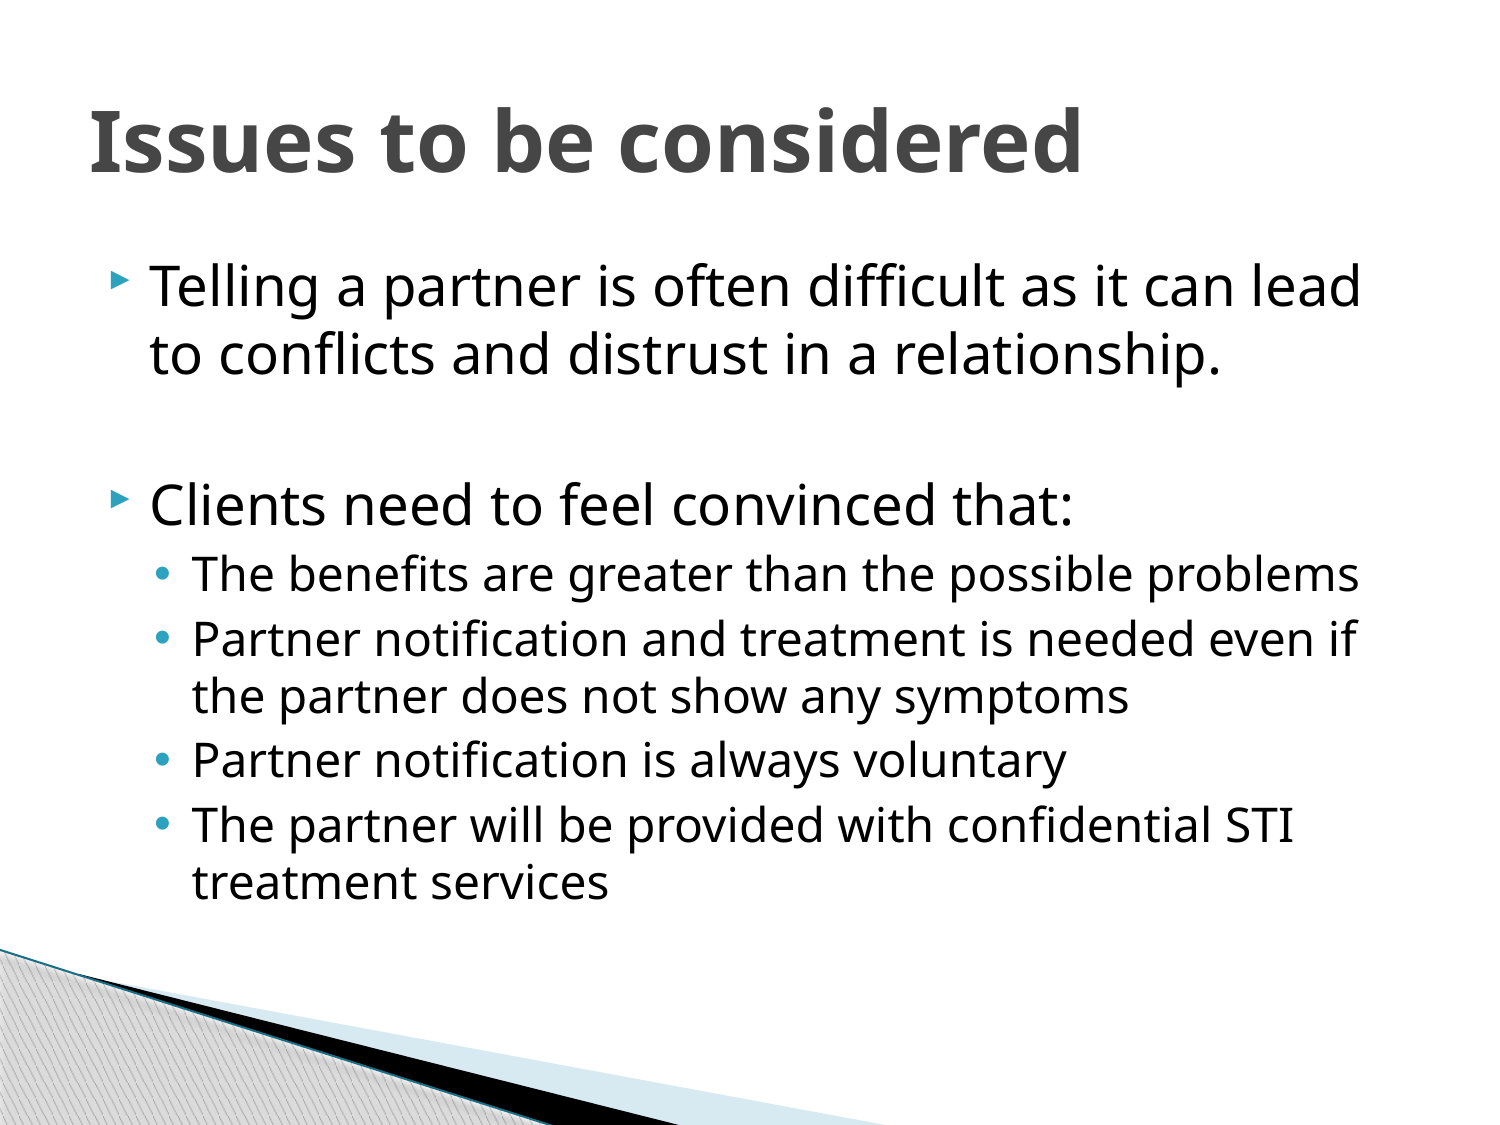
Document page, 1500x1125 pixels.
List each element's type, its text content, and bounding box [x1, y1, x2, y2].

list Telling a partner is often difficult as it can lead to conflicts and distrust in a relationship. Clients need to feel convinced that: The benefits are greater than the possible problems Partner notification and treatment is needed even if the partner does not show any symptoms Partner notification is always voluntary The partner will be provided with confidential STI treatment services [75, 243, 1425, 986]
title Issues to be considered [75, 45, 1425, 233]
